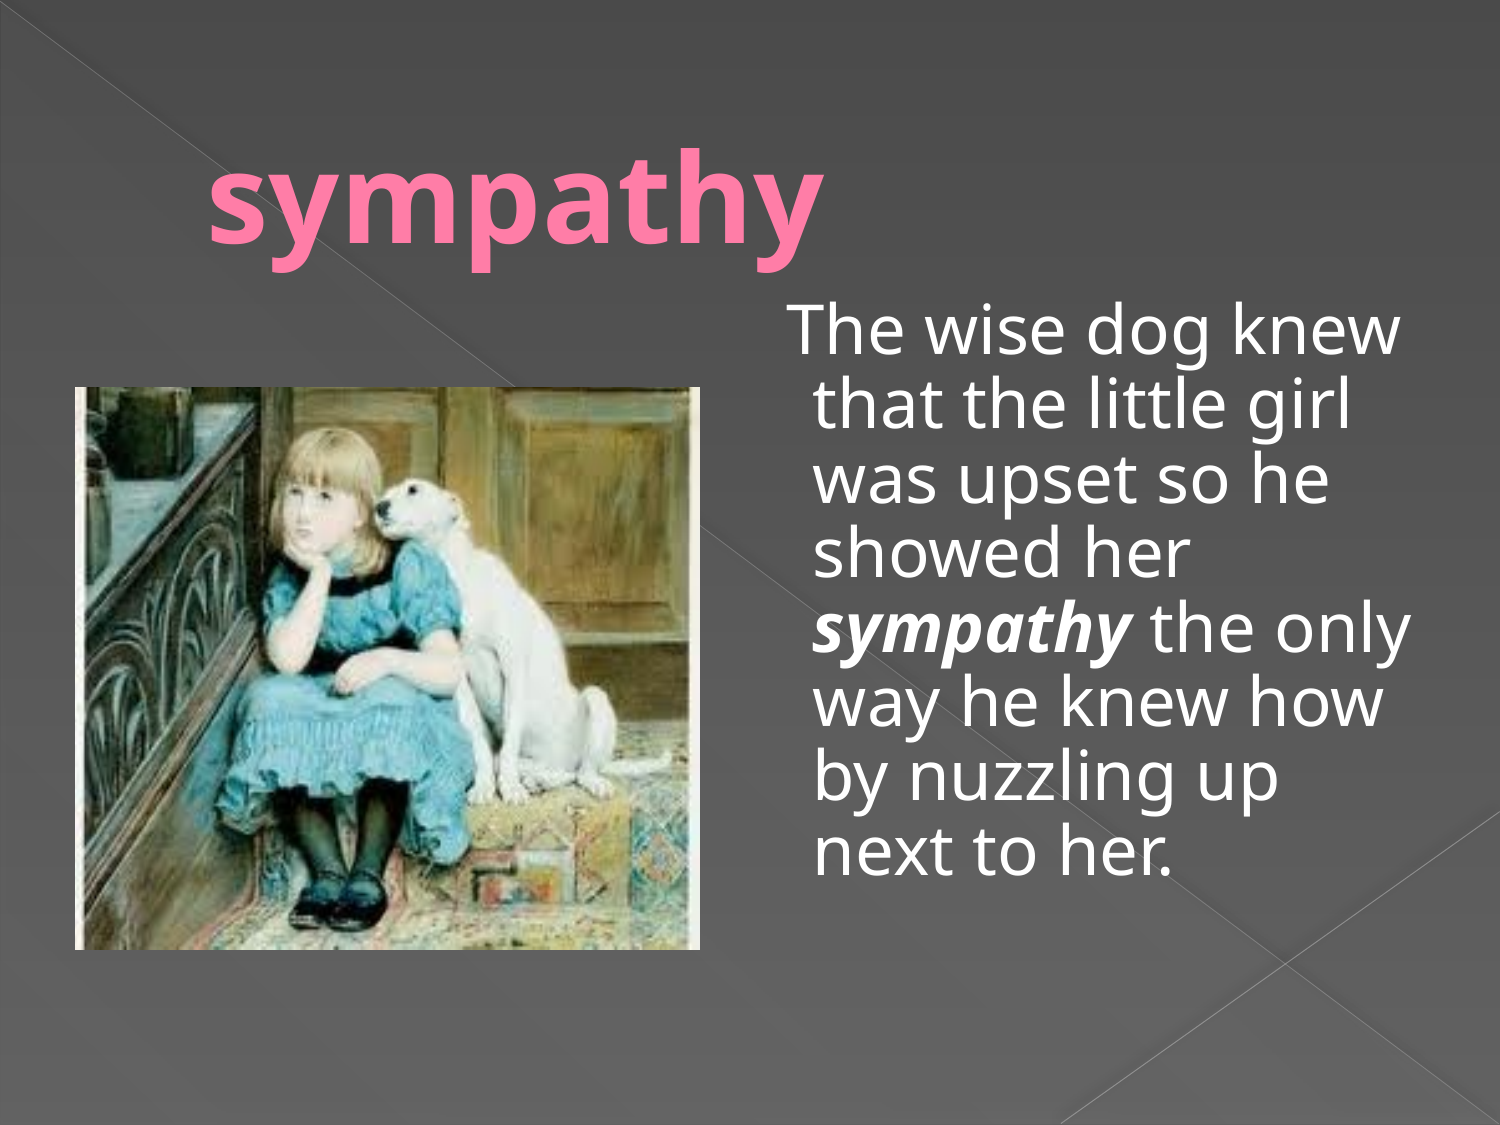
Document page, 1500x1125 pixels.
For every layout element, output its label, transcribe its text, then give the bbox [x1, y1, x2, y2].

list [74, 387, 701, 951]
list The wise dog knew that the little girl was upset so he showed her sympathy the only way he knew how by nuzzling up next to her. [725, 287, 1438, 1000]
title sympathy [112, 99, 1388, 288]
